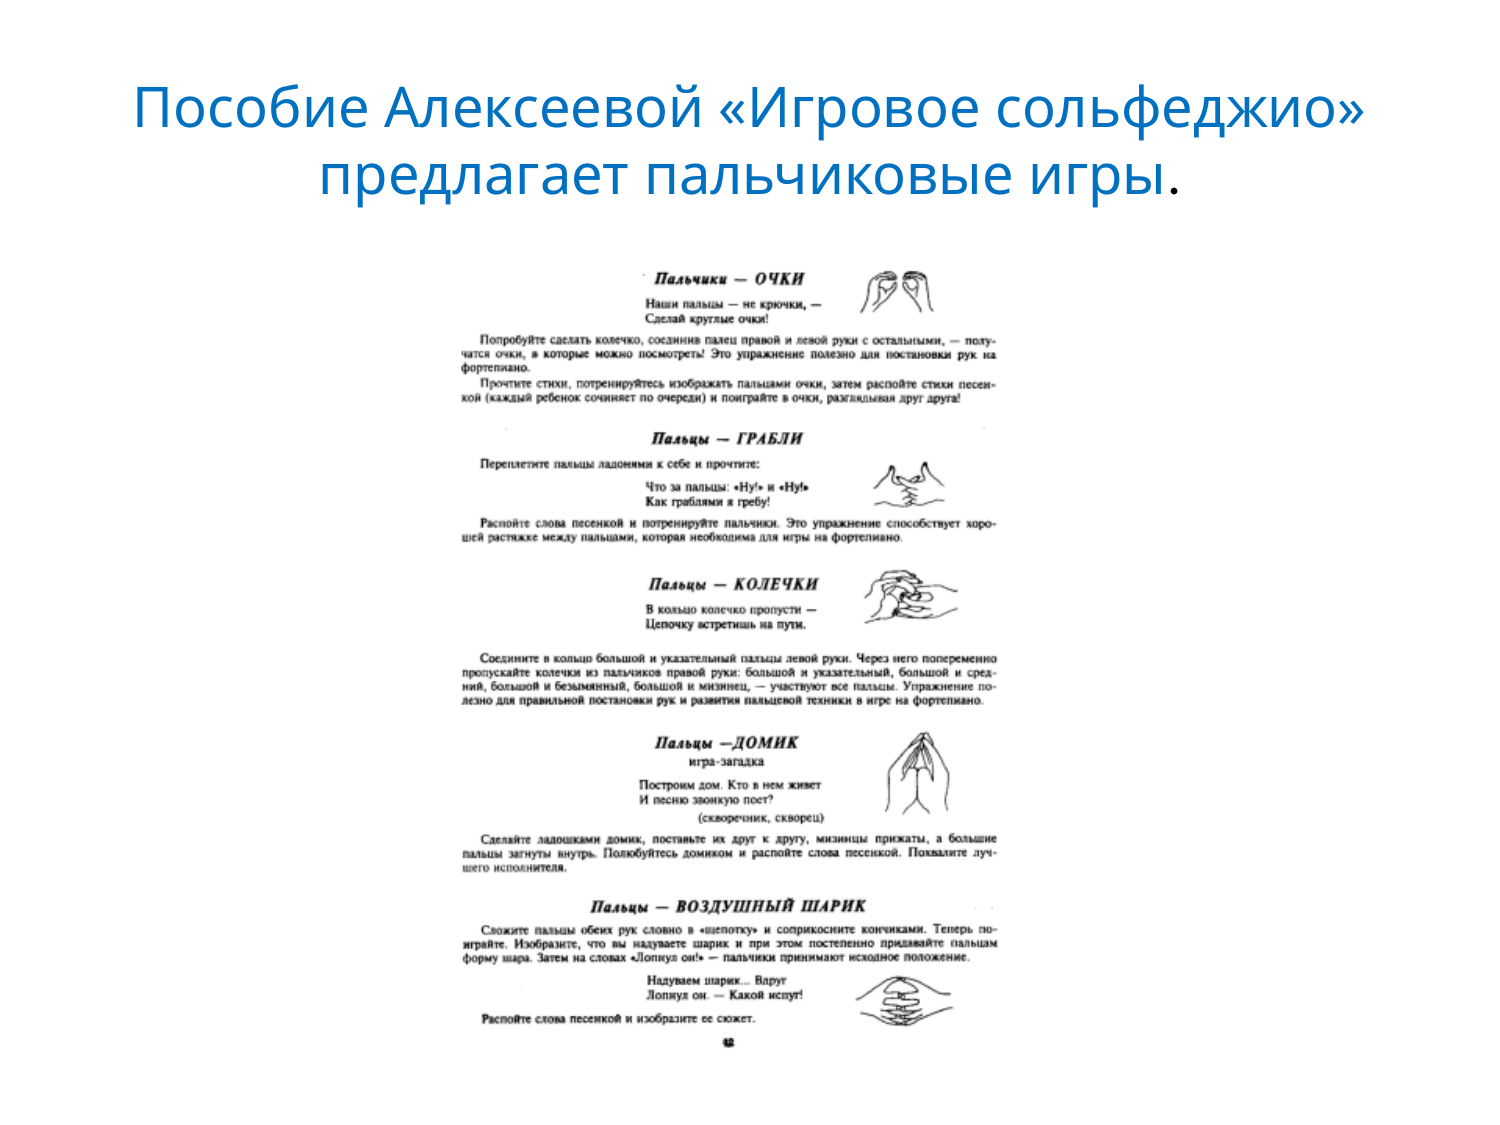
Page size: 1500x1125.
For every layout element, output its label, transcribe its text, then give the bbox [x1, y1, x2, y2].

title Пособие Алексеевой «Игровое сольфеджио» предлагает пальчиковые игры. [75, 45, 1425, 233]
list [456, 262, 1010, 1054]
